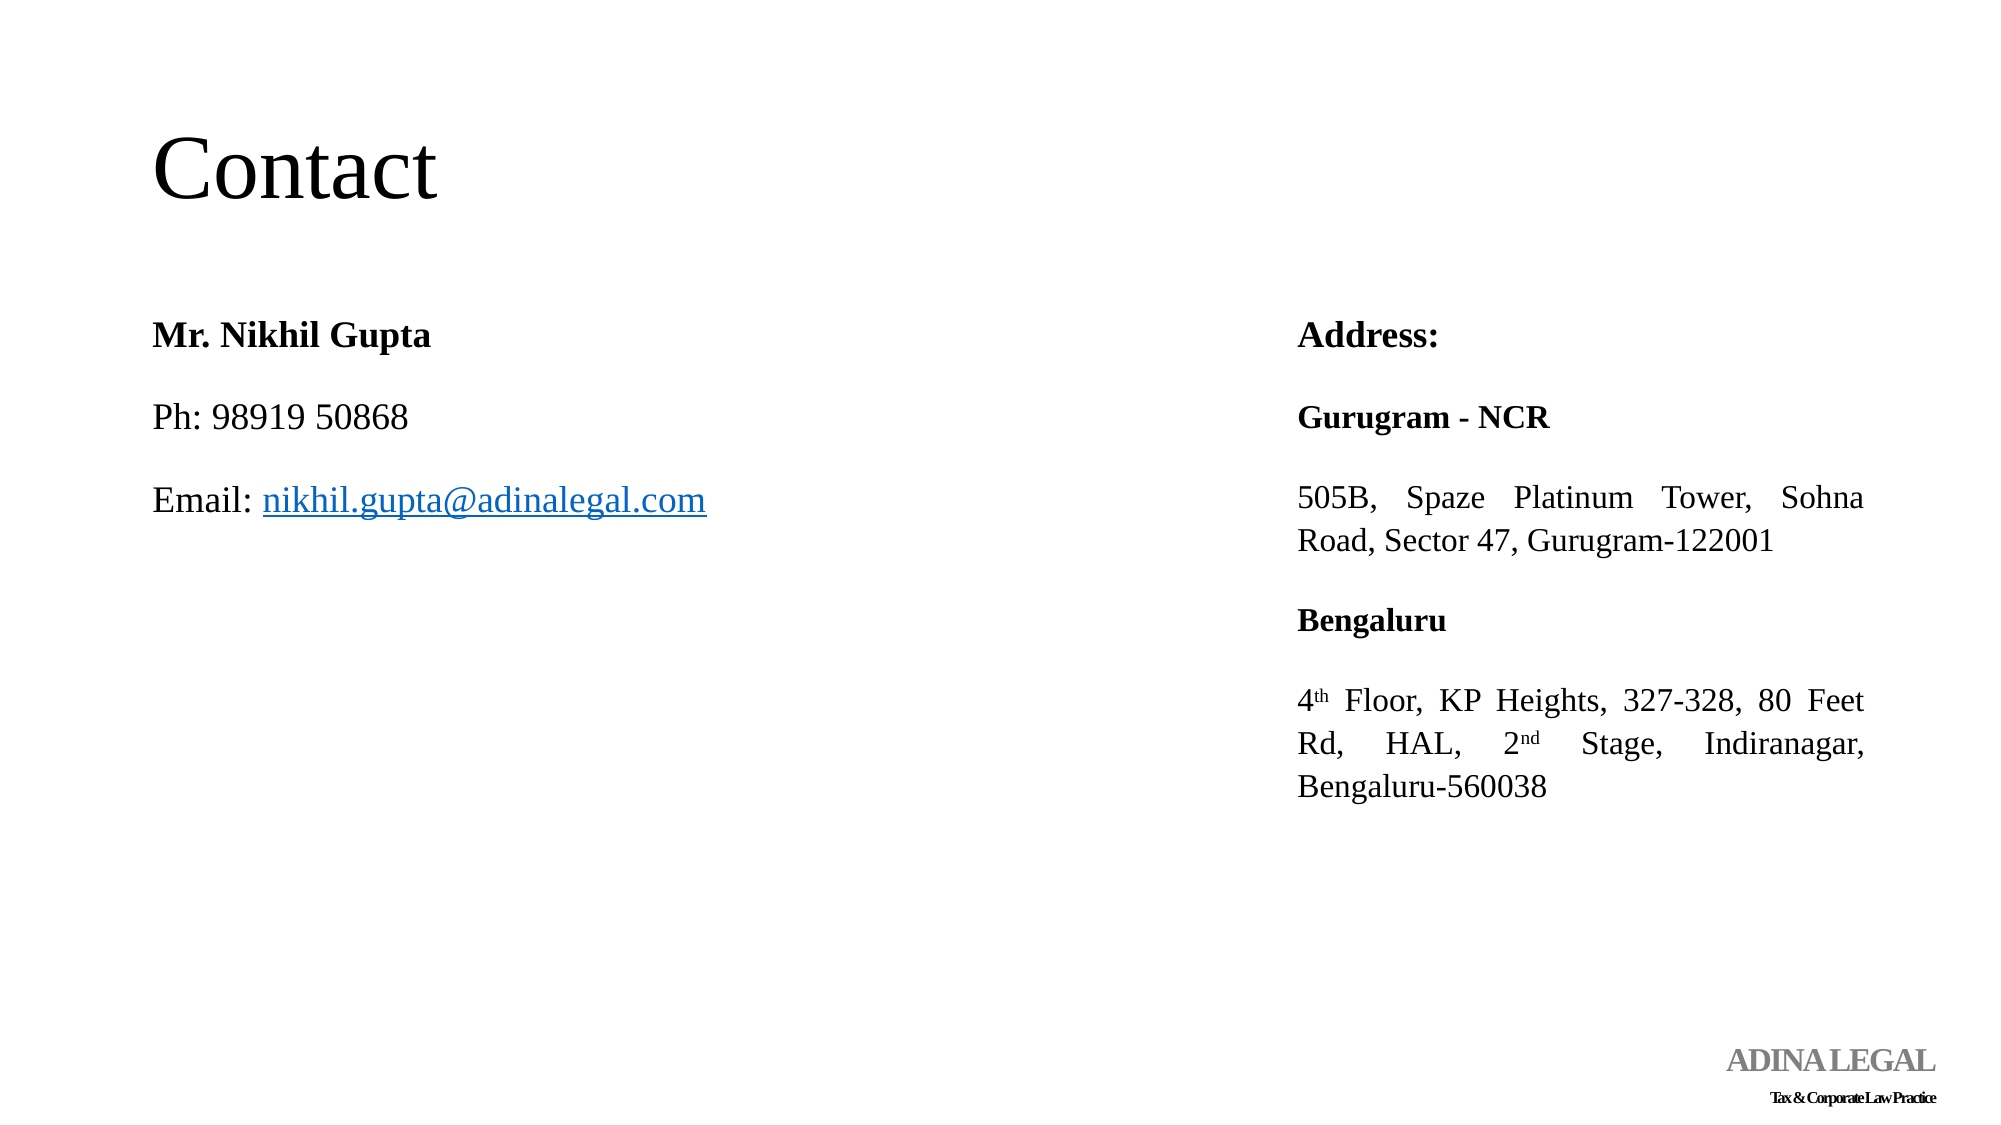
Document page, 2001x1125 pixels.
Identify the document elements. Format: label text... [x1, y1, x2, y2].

title Contact [137, 59, 1863, 278]
list Mr. Nikhil Gupta Ph: 98919 50868 Email: nikhil.gupta@adinalegal.com [137, 299, 826, 1014]
text_box Address: Gurugram - NCR 505B, Spaze Platinum Tower, Sohna Road, Sector 47, Gurugram-122001 Bengaluru 4th Floor, KP Heights, 327-328, 80 Feet Rd, HAL, 2nd Stage, Indiranagar, Bengaluru-560038 [1282, 299, 1881, 1014]
